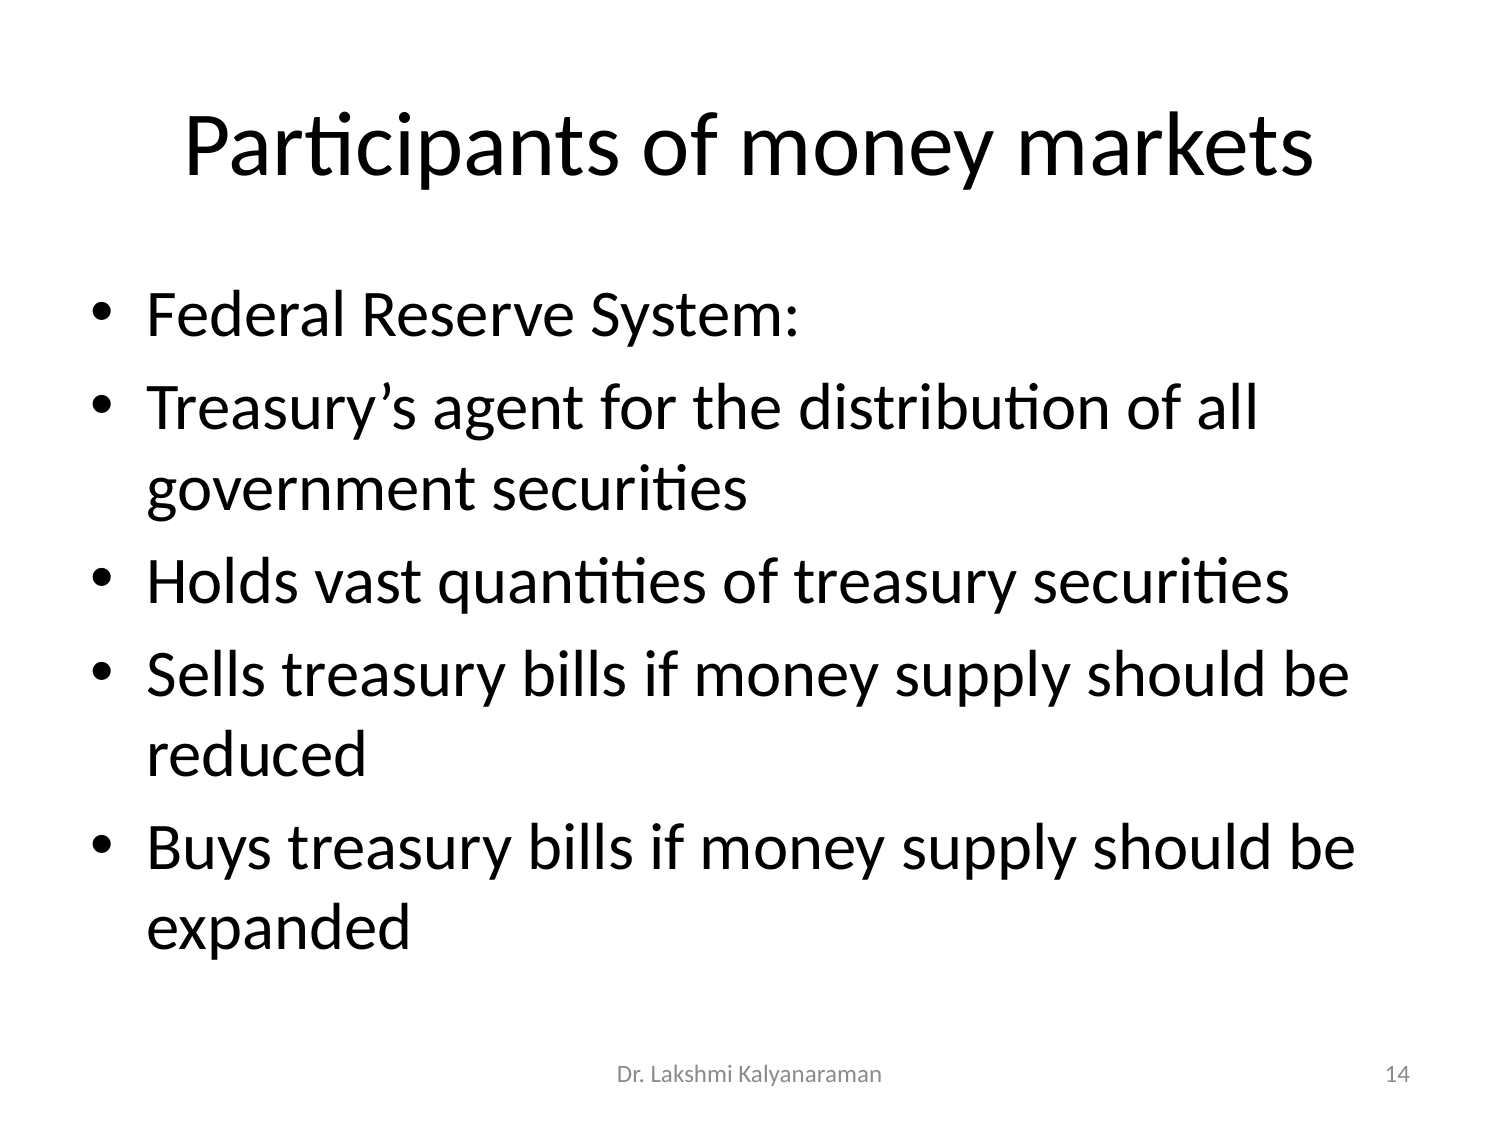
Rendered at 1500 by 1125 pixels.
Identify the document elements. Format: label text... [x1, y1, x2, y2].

list Federal Reserve System: Treasury’s agent for the distribution of all government securities Holds vast quantities of treasury securities Sells treasury bills if money supply should be reduced Buys treasury bills if money supply should be expanded [75, 262, 1425, 1005]
slide_number 14 [1074, 1042, 1425, 1103]
footer Dr. Lakshmi Kalyanaraman [512, 1042, 988, 1103]
title Participants of money markets [75, 45, 1425, 233]
